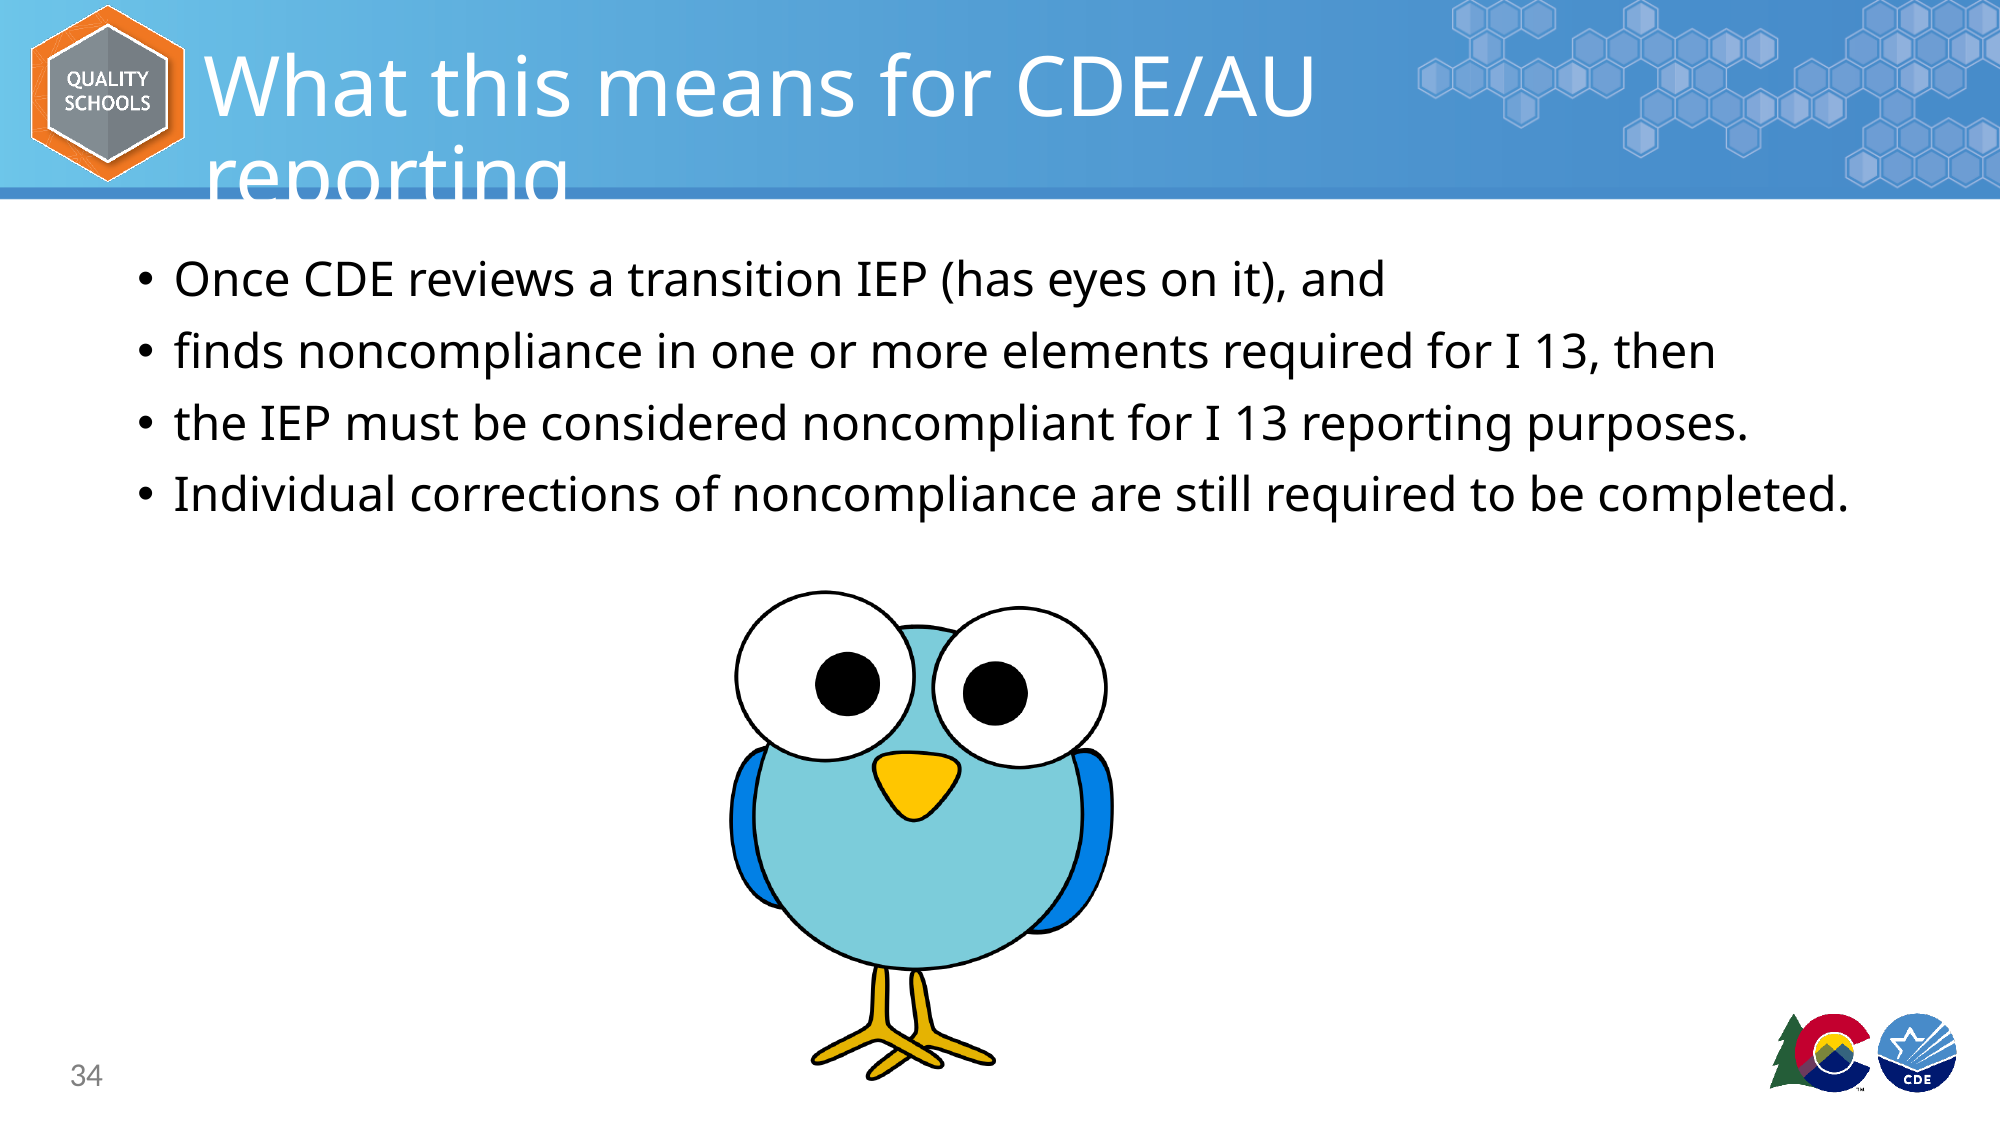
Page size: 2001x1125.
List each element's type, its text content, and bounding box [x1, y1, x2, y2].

title What this means for CDE/AU reporting [203, 44, 1696, 168]
picture [0, 0, 2000, 200]
picture [729, 590, 1114, 1081]
list Once CDE reviews a transition IEP (has eyes on it), and finds noncompliance in one or more elements required for I 13, then the IEP must be considered noncompliant for I 13 reporting purposes. Individual corrections of noncompliance are still required to be completed. [137, 254, 1863, 563]
picture [1768, 1012, 1957, 1093]
slide_number 34 [54, 1042, 505, 1103]
